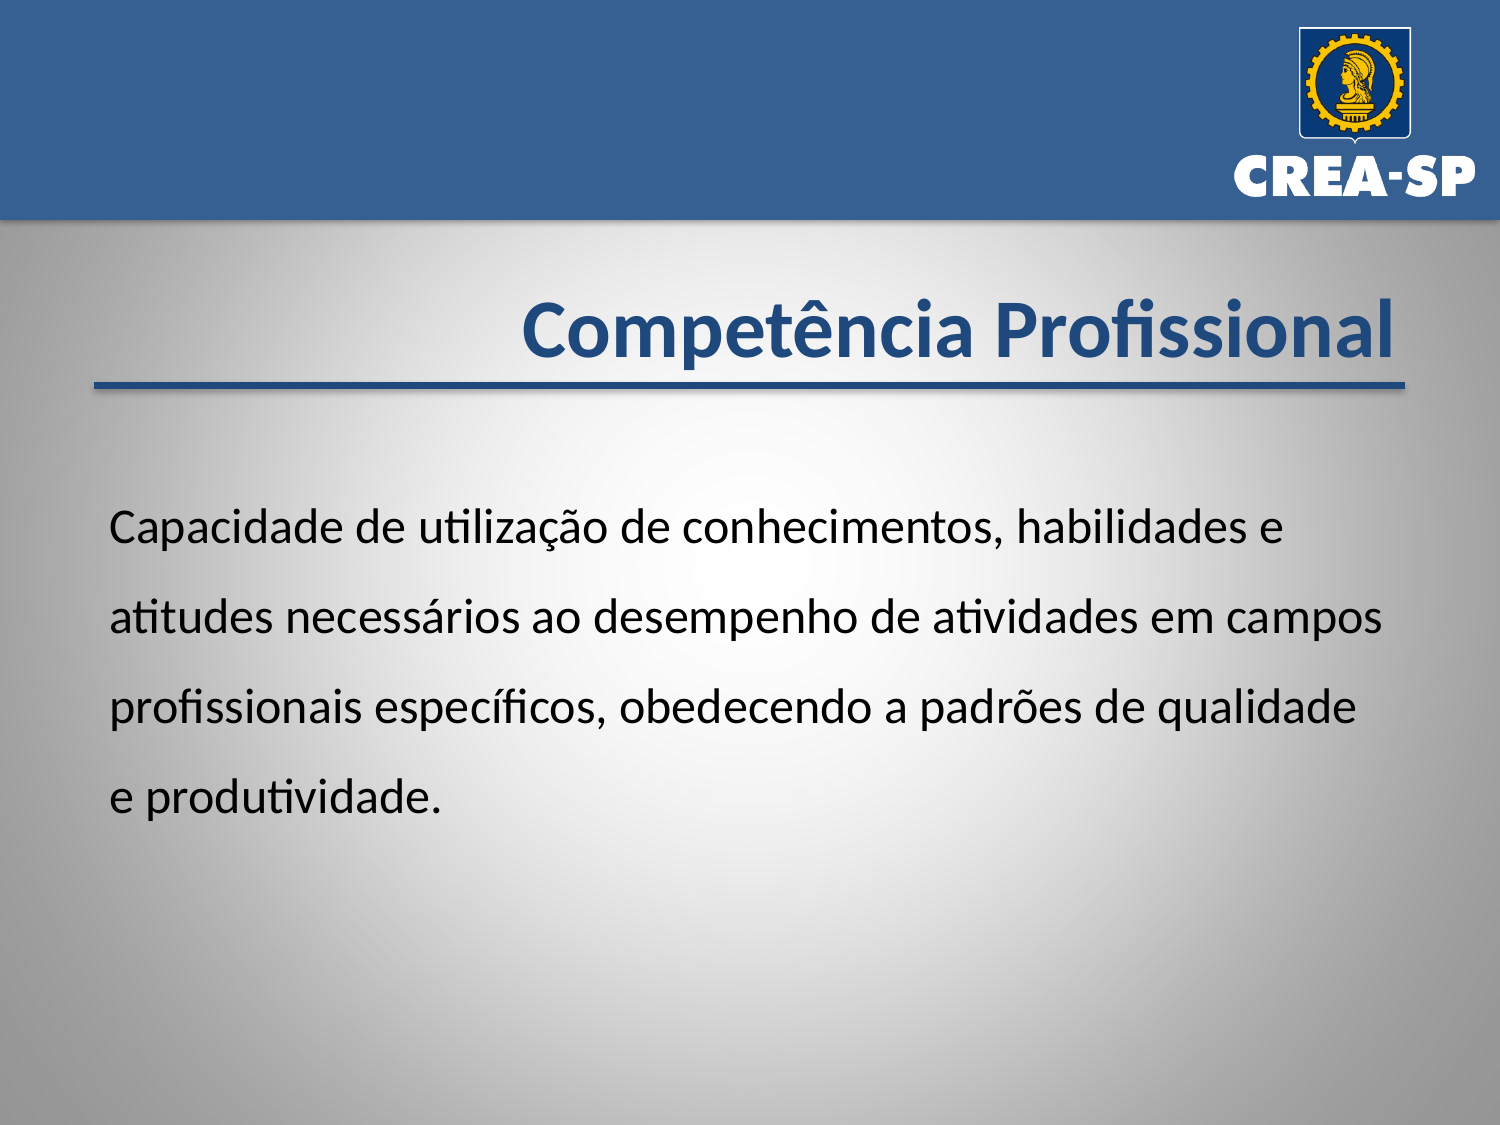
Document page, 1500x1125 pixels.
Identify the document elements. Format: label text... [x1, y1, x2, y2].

picture [0, 220, 1500, 1125]
text_box Competência Profissional [100, 267, 1412, 382]
picture [1234, 27, 1475, 197]
text_box Capacidade de utilização de conhecimentos, habilidades e atitudes necessários ao desempenho de atividades em campos profissionais específicos, obedecendo a padrões de qualidade e produtividade. [94, 456, 1406, 831]
